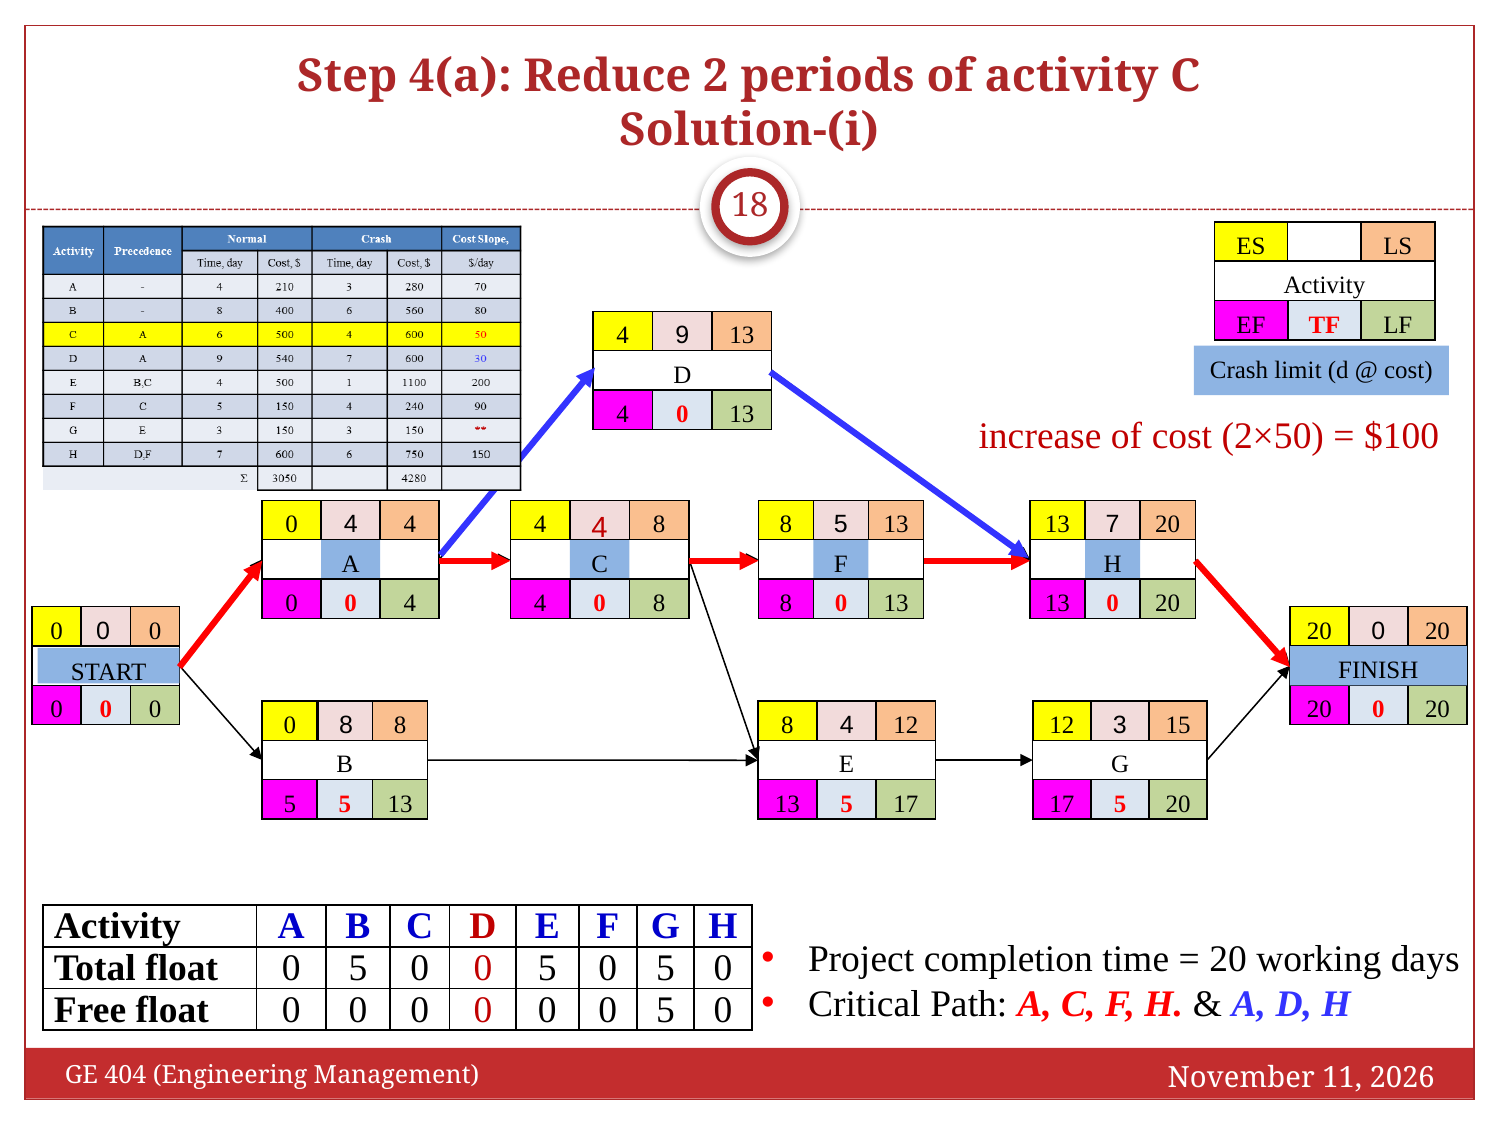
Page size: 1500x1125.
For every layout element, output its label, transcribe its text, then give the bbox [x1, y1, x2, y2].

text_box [31, 311, 1468, 820]
table_cell 5 [638, 989, 693, 1029]
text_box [1214, 221, 1436, 341]
table_cell 0 [450, 989, 515, 1029]
table_header H [695, 906, 751, 946]
table_header E [517, 906, 578, 946]
table_cell 0 [391, 989, 449, 1029]
table_cell 5 [638, 948, 693, 988]
table_header F [580, 906, 636, 946]
table_cell 0 [257, 948, 325, 988]
table_cell 0 [695, 948, 751, 988]
table_cell 0 [695, 989, 751, 1029]
table_header G [638, 906, 693, 946]
table_header Activity [44, 906, 256, 946]
table_cell 0 [391, 948, 449, 988]
table_cell 0 [327, 989, 389, 1029]
table_cell 5 [327, 948, 389, 988]
table_header C [391, 906, 449, 946]
footer GE 404 (Engineering Management) [50, 1051, 638, 1112]
picture [42, 225, 522, 493]
table_cell 5 [517, 948, 578, 988]
text_box Project completion time = 20 working days Critical Path: A, C, F, H. & A, D, H [761, 933, 1476, 1024]
table_cell Total float [44, 948, 256, 988]
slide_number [950, 1050, 1450, 1111]
slide_number 18 [712, 169, 788, 243]
table_header B [327, 906, 389, 946]
title Step 4(a): Reduce 2 periods of activity C Solution-(i) [49, 37, 1450, 162]
table_cell Free float [44, 989, 256, 1029]
table_cell 0 [580, 989, 636, 1029]
table_cell 0 [580, 948, 636, 988]
table_header D [450, 906, 515, 946]
table_header A [257, 906, 325, 946]
table_cell 0 [450, 948, 515, 988]
table_cell 0 [257, 989, 325, 1029]
table_cell 0 [517, 989, 578, 1029]
